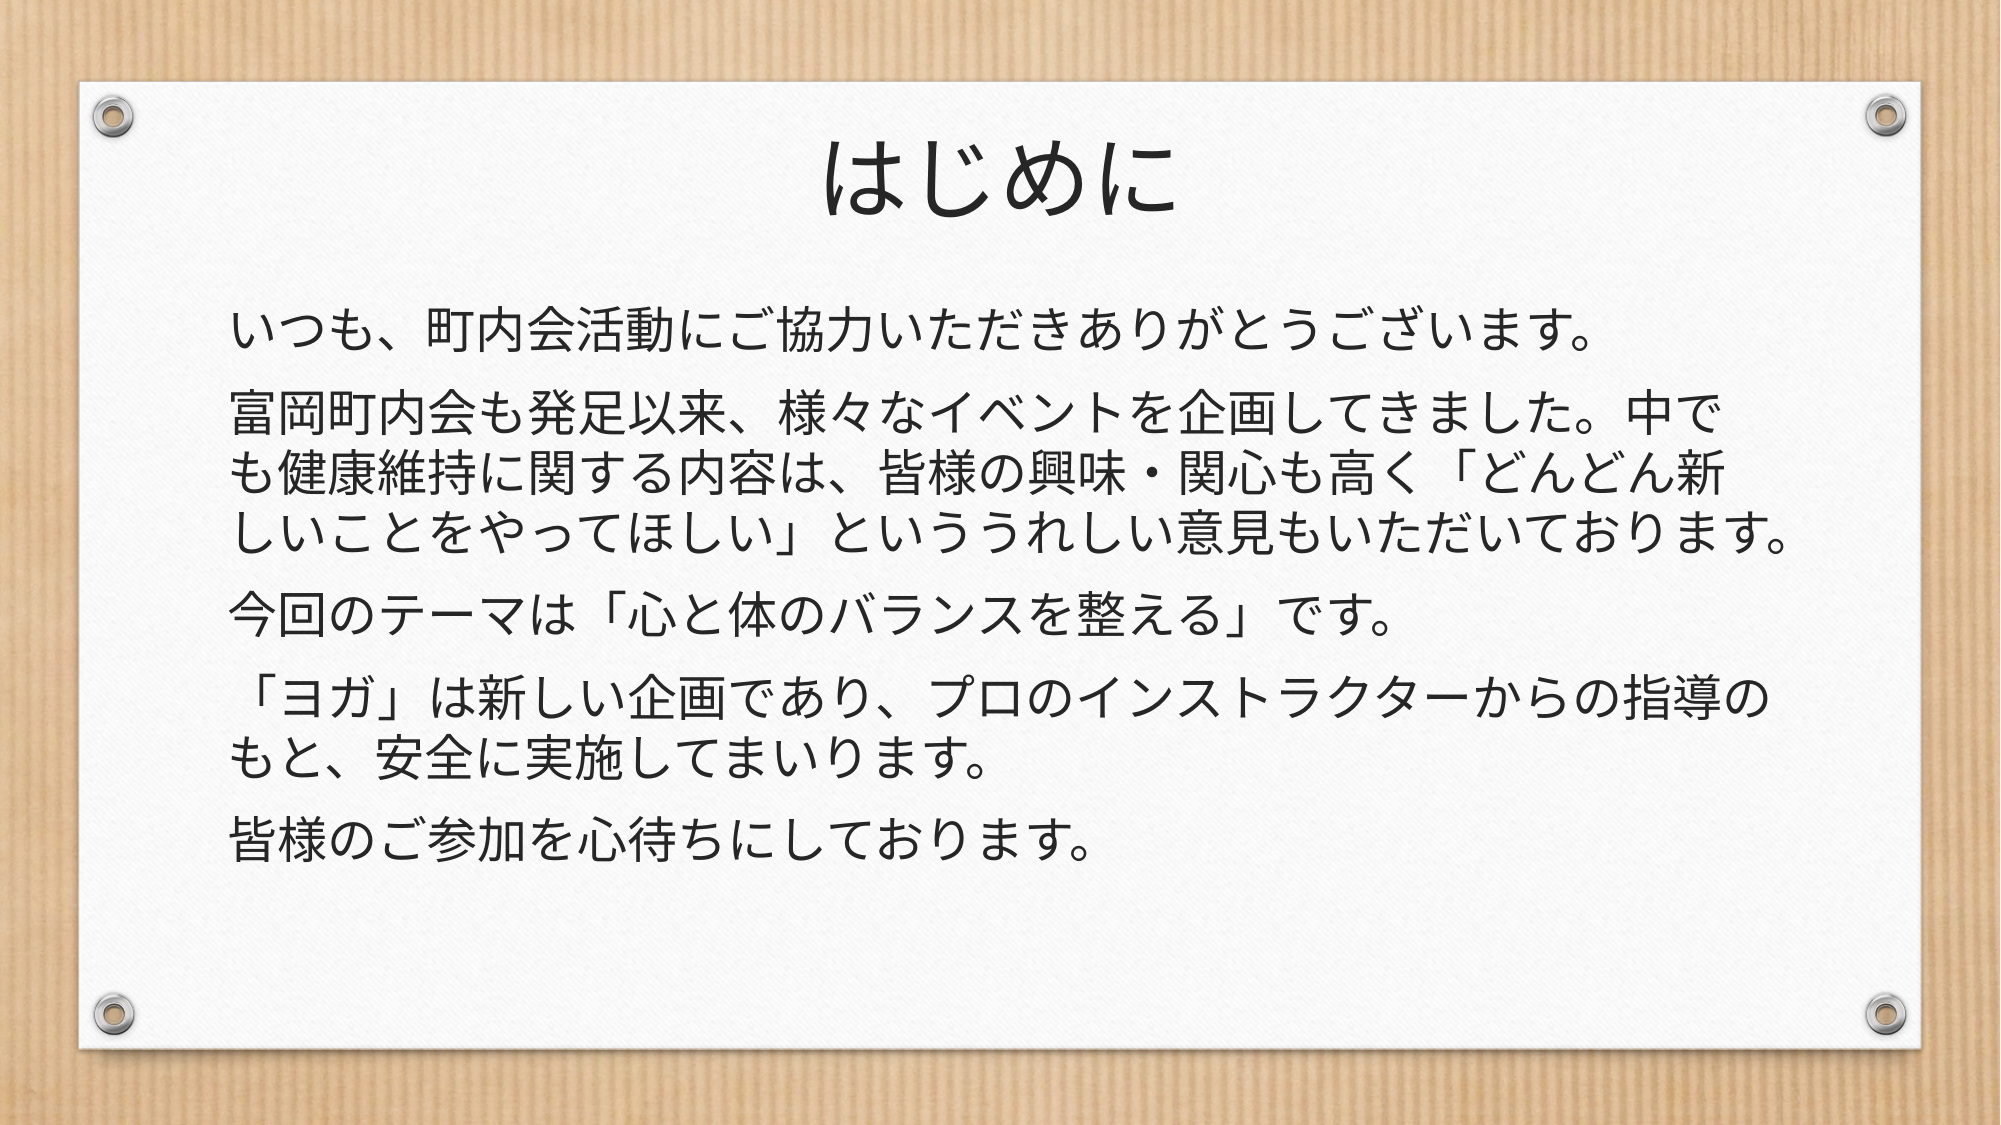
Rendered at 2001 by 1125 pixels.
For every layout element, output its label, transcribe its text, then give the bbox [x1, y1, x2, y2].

picture [0, 0, 2001, 1125]
title はじめに [212, 90, 1788, 262]
list いつも、町内会活動にご協力いただきありがとうございます。 富岡町内会も発足以来、様々なイベントを企画してきました。中でも健康維持に関する内容は、皆様の興味・関心も高く「どんどん新しいことをやってほしい」といううれしい意見もいただいております。 今回のテーマは「心と体のバランスを整える」です。 「ヨガ」は新しい企画であり、プロのインストラクターからの指導のもと、安全に実施してまいります。 皆様のご参加を心待ちにしております。 [212, 291, 1788, 964]
